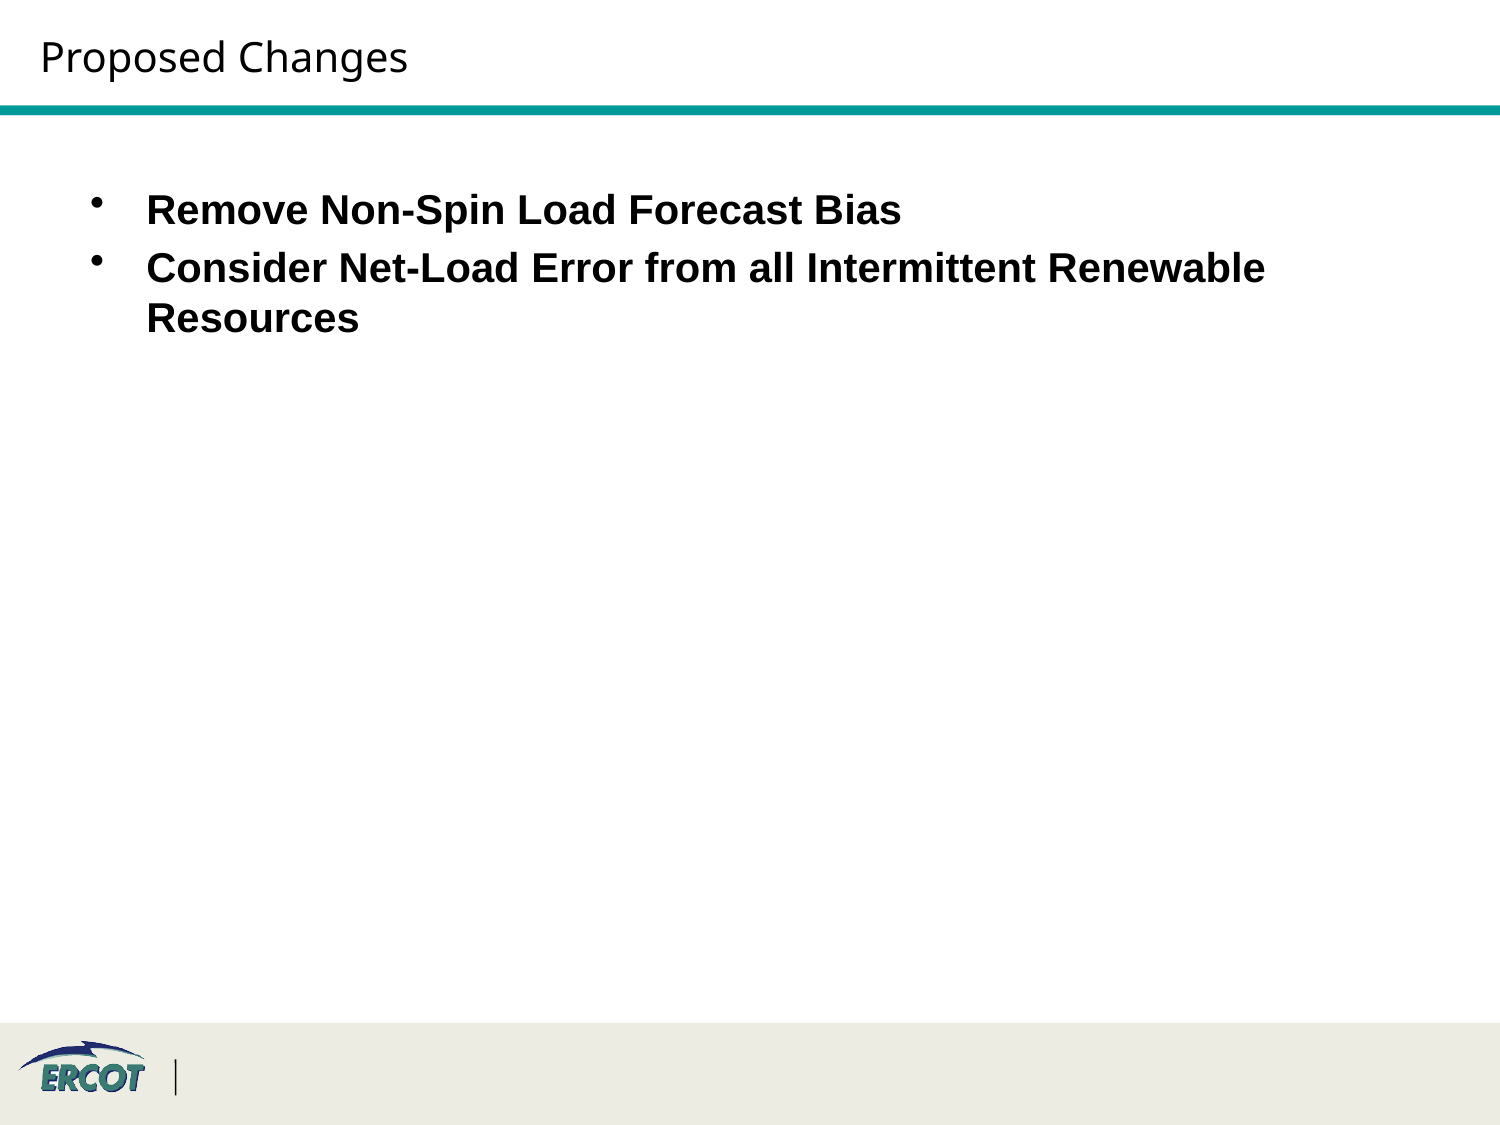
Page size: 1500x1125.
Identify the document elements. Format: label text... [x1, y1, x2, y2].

picture [10, 1031, 151, 1111]
title Proposed Changes [24, 0, 1451, 113]
list Remove Non-Spin Load Forecast Bias Consider Net-Load Error from all Intermittent Renewable Resources [74, 174, 1426, 951]
